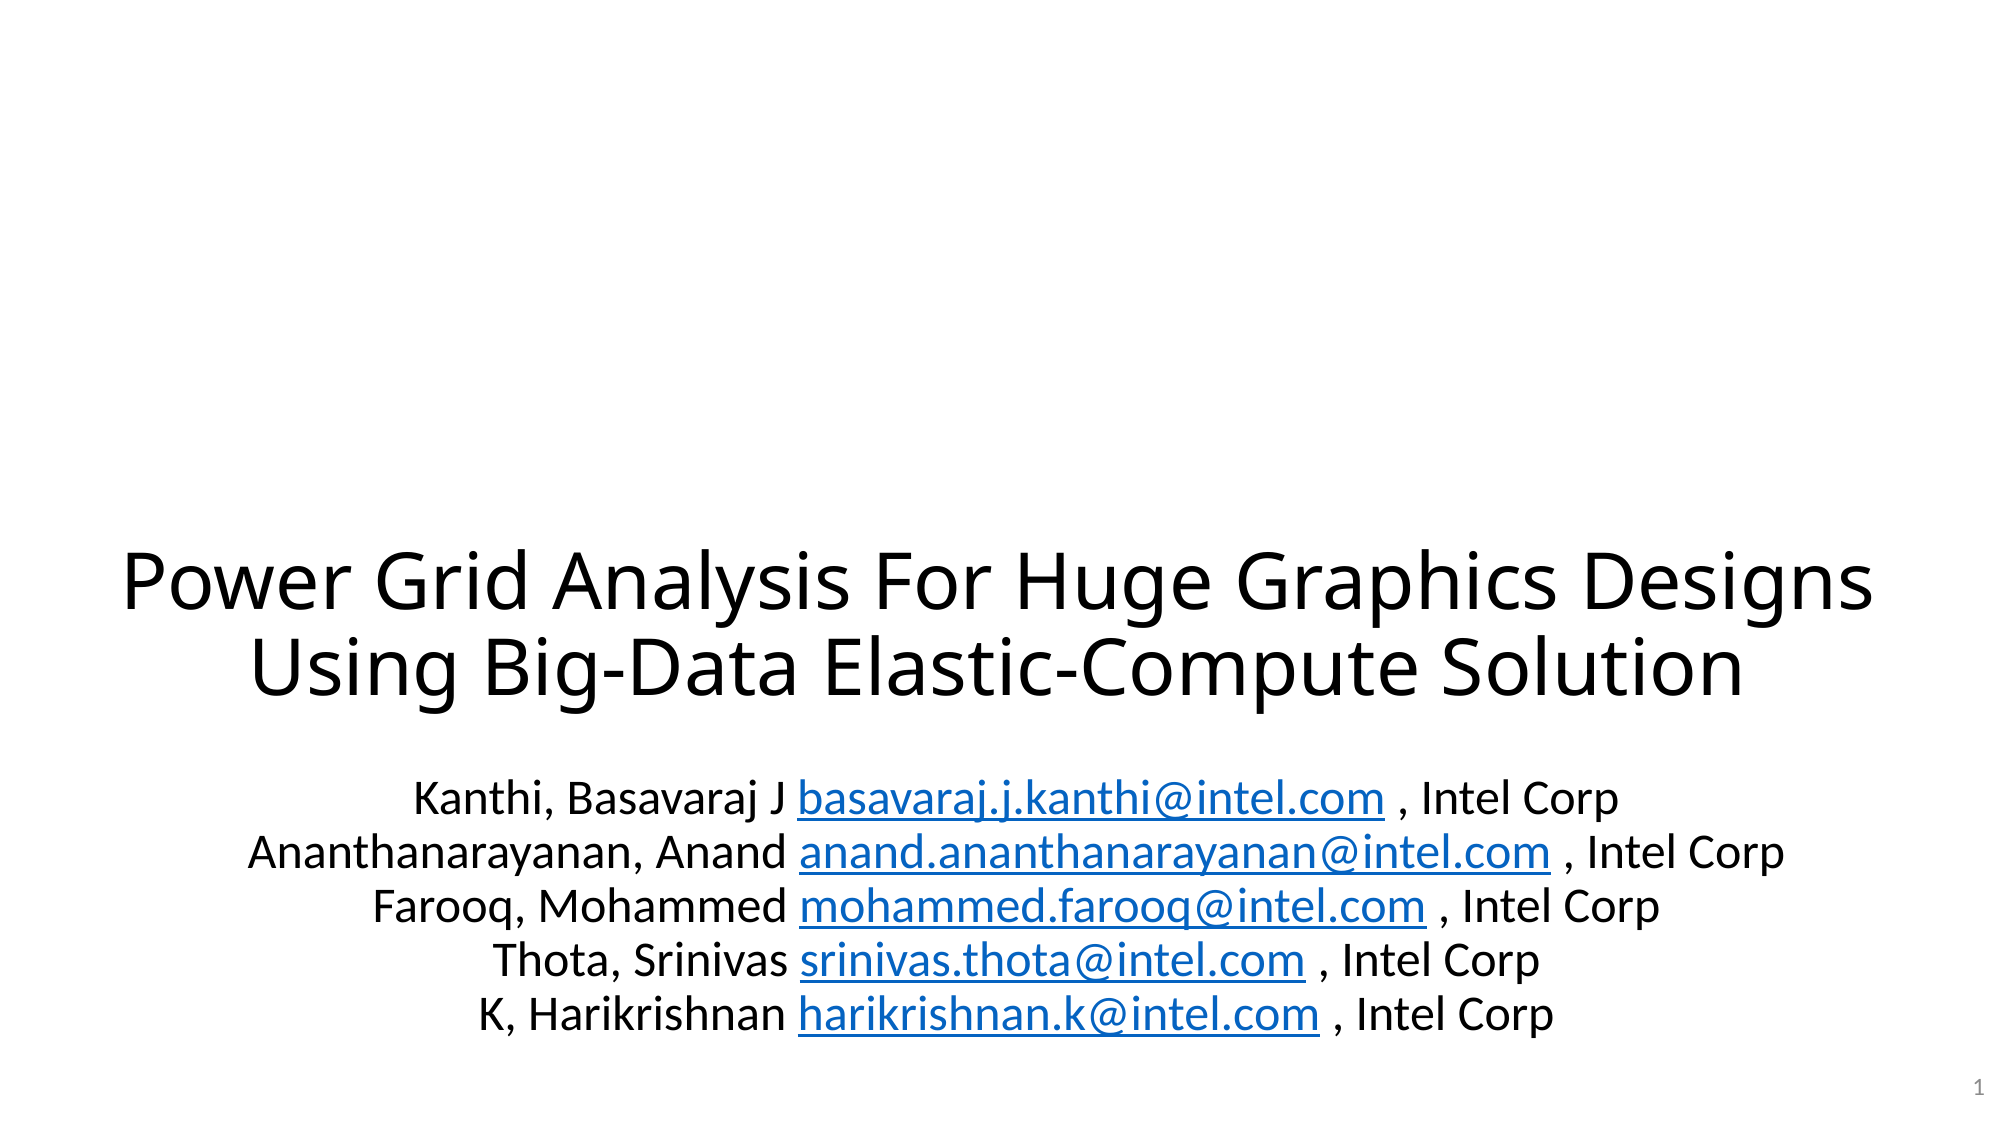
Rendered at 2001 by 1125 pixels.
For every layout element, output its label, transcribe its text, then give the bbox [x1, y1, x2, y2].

subtitle Kanthi, Basavaraj J basavaraj.j.kanthi@intel.com , Intel Corp Ananthanarayanan, Anand anand.ananthanarayanan@intel.com , Intel Corp Farooq, Mohammed mohammed.farooq@intel.com , Intel Corp Thota, Srinivas srinivas.thota@intel.com , Intel Corp K, Harikrishnan harikrishnan.k@intel.com , Intel Corp [99, 763, 1934, 1071]
title Power Grid Analysis For Huge Graphics Designs Using Big-Data Elastic-Compute Solution [99, 478, 1896, 720]
slide_number 1 [1533, 1055, 2000, 1115]
